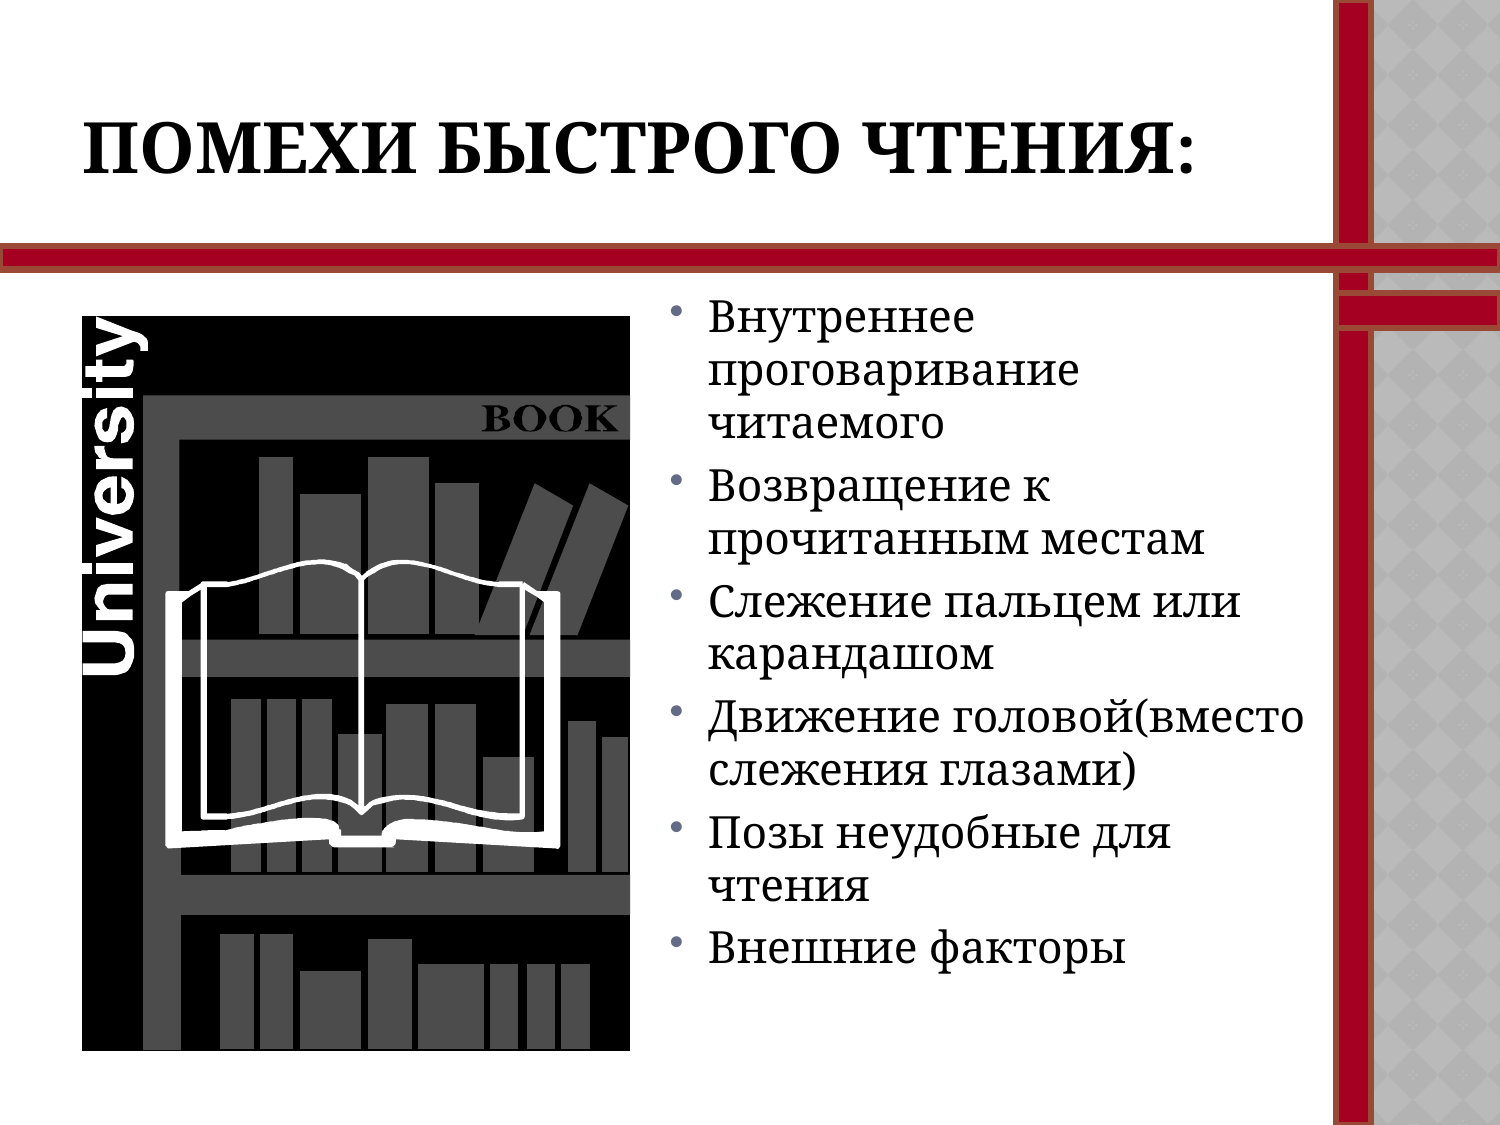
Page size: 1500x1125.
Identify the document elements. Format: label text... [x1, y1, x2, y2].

list Внутреннее проговаривание читаемого Возвращение к прочитанным местам Слежение пальцем или карандашом Движение головой(вместо слежения глазами) Позы неудобные для чтения Внешние факторы [656, 281, 1325, 1024]
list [81, 315, 631, 1052]
title Помехи быстрого чтения: [75, 52, 1263, 188]
